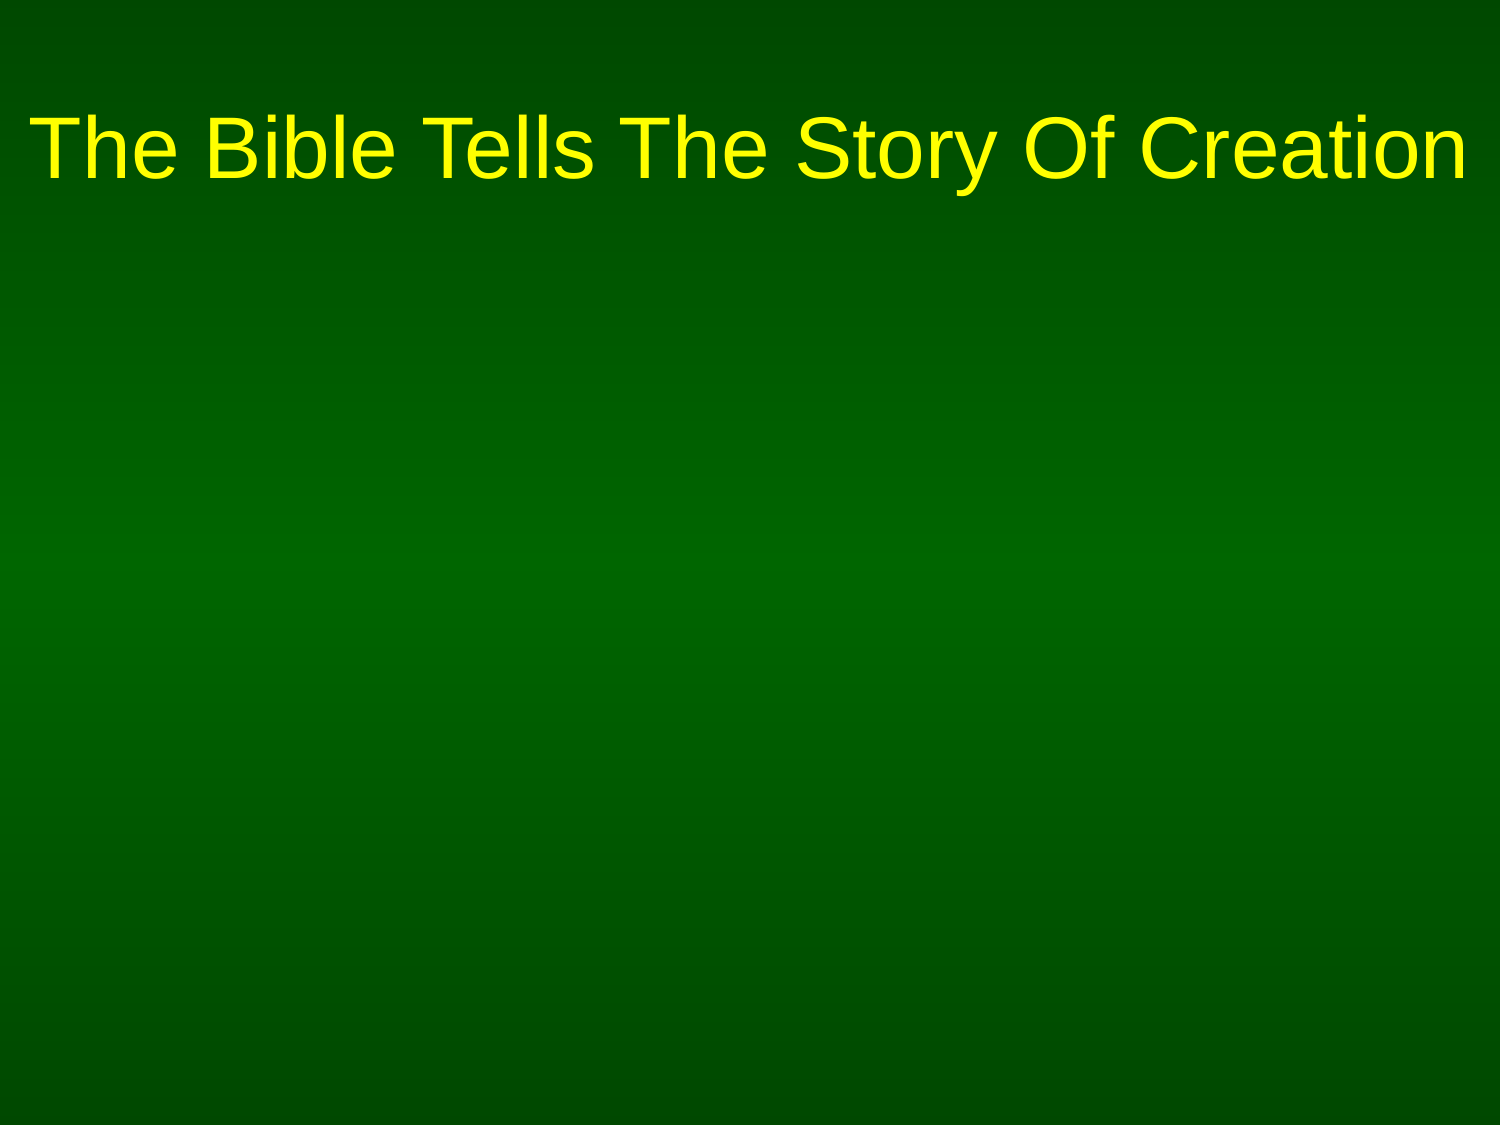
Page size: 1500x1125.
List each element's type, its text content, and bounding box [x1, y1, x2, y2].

title The Bible Tells The Story Of Creation [0, 50, 1500, 238]
